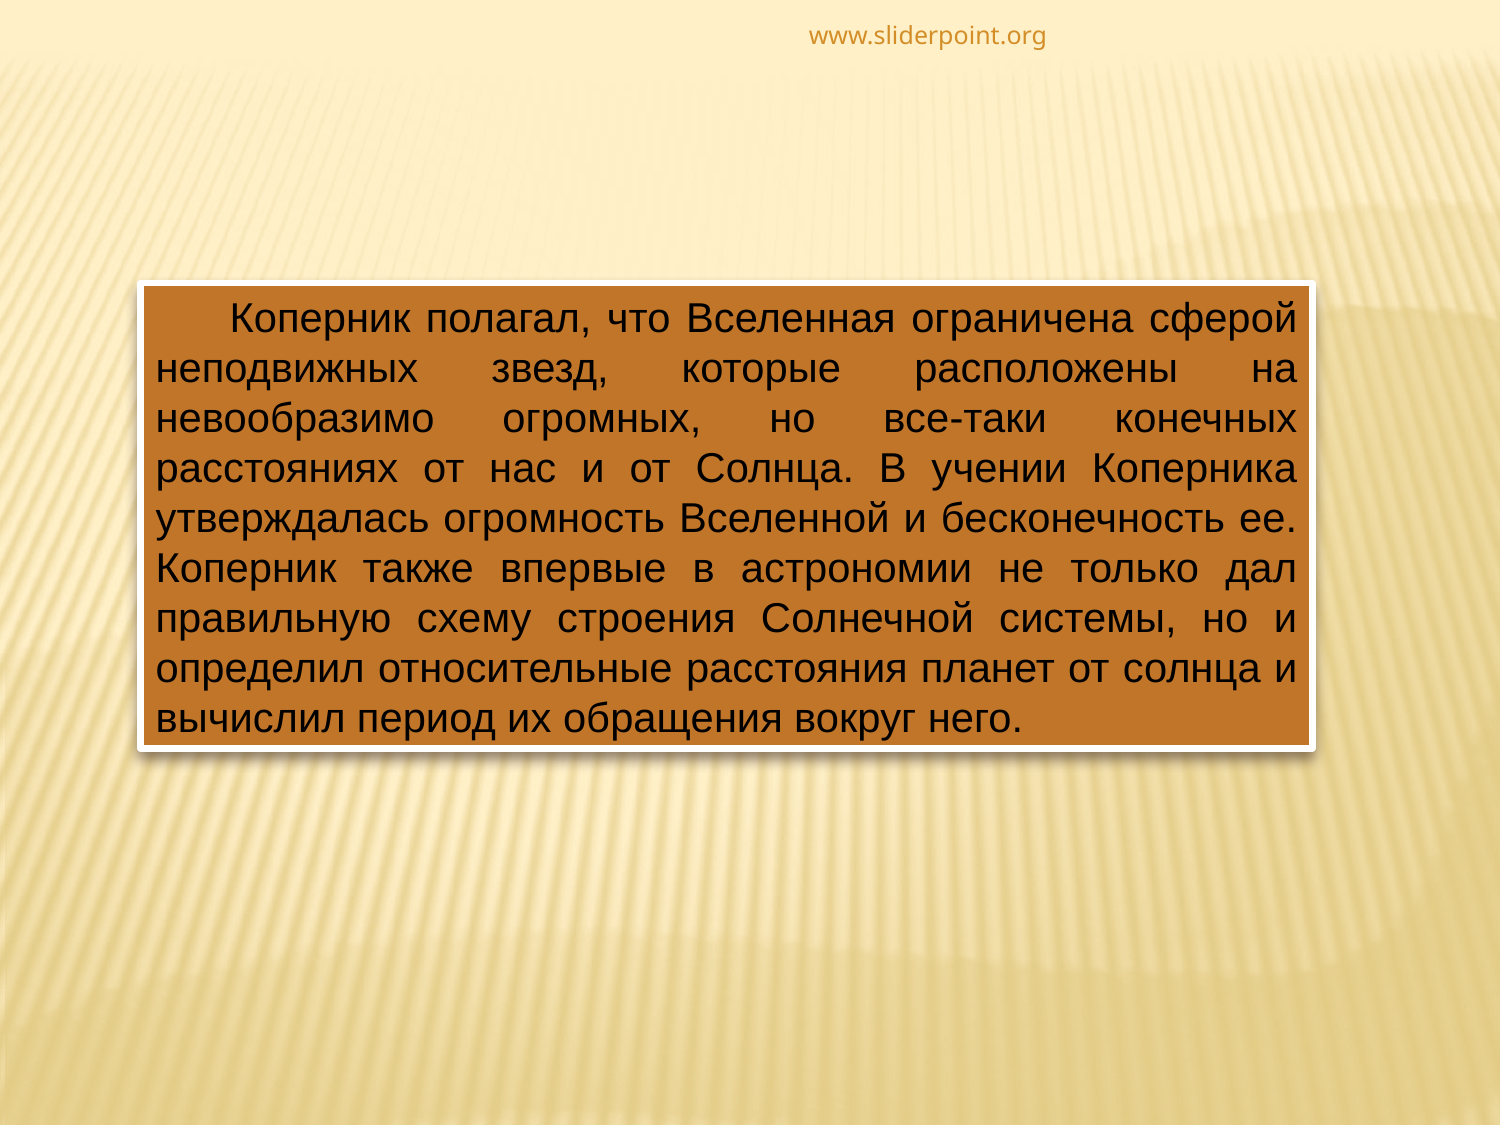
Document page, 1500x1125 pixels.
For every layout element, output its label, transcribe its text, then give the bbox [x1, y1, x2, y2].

text_box Коперник полагал, что Вселенная ограничена сферой неподвижных звезд, которые расположены на невообразимо огромных, но все-таки конечных расстояниях от нас и от Солнца. В учении Коперника утверждалась огромность Вселенной и бесконечность ее. Коперник также впервые в астрономии не только дал правильную схему строения Солнечной системы, но и определил относительные расстояния планет от солнца и вычислил период их обращения вокруг него. [137, 280, 1316, 752]
footer www.sliderpoint.org [512, 12, 1063, 60]
